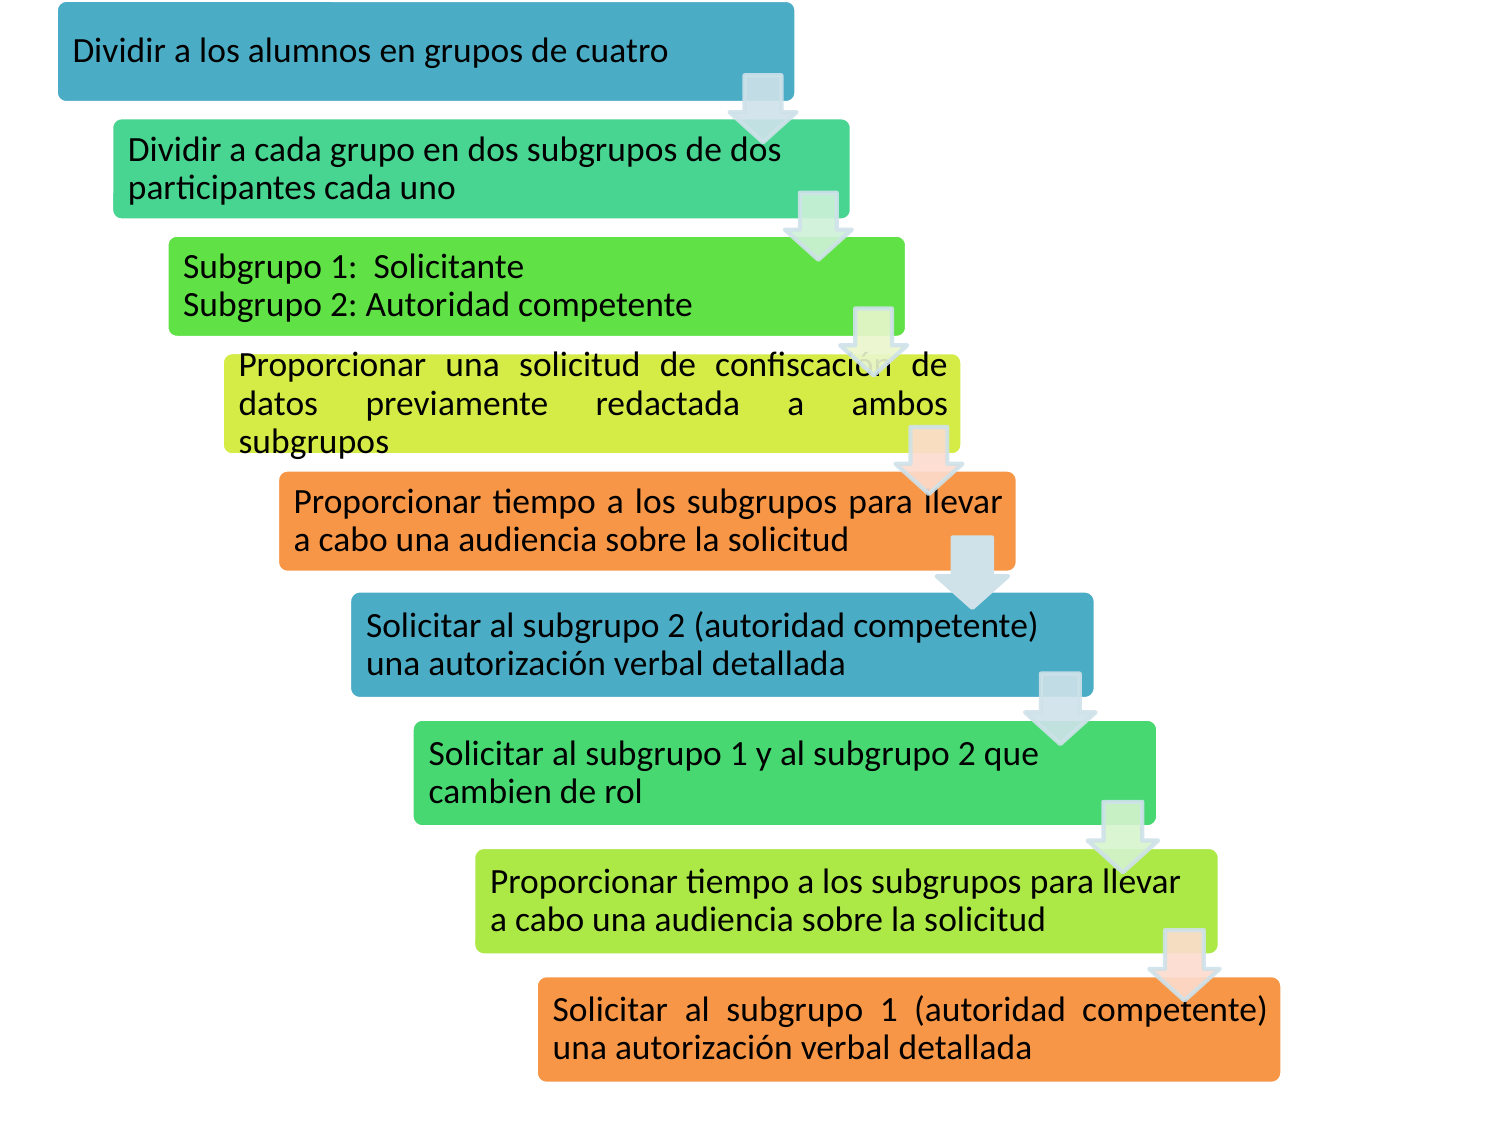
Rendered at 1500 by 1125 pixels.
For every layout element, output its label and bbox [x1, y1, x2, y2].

text_box [936, 537, 1009, 609]
text_box [348, 590, 1283, 1085]
text_box [55, 0, 1018, 573]
